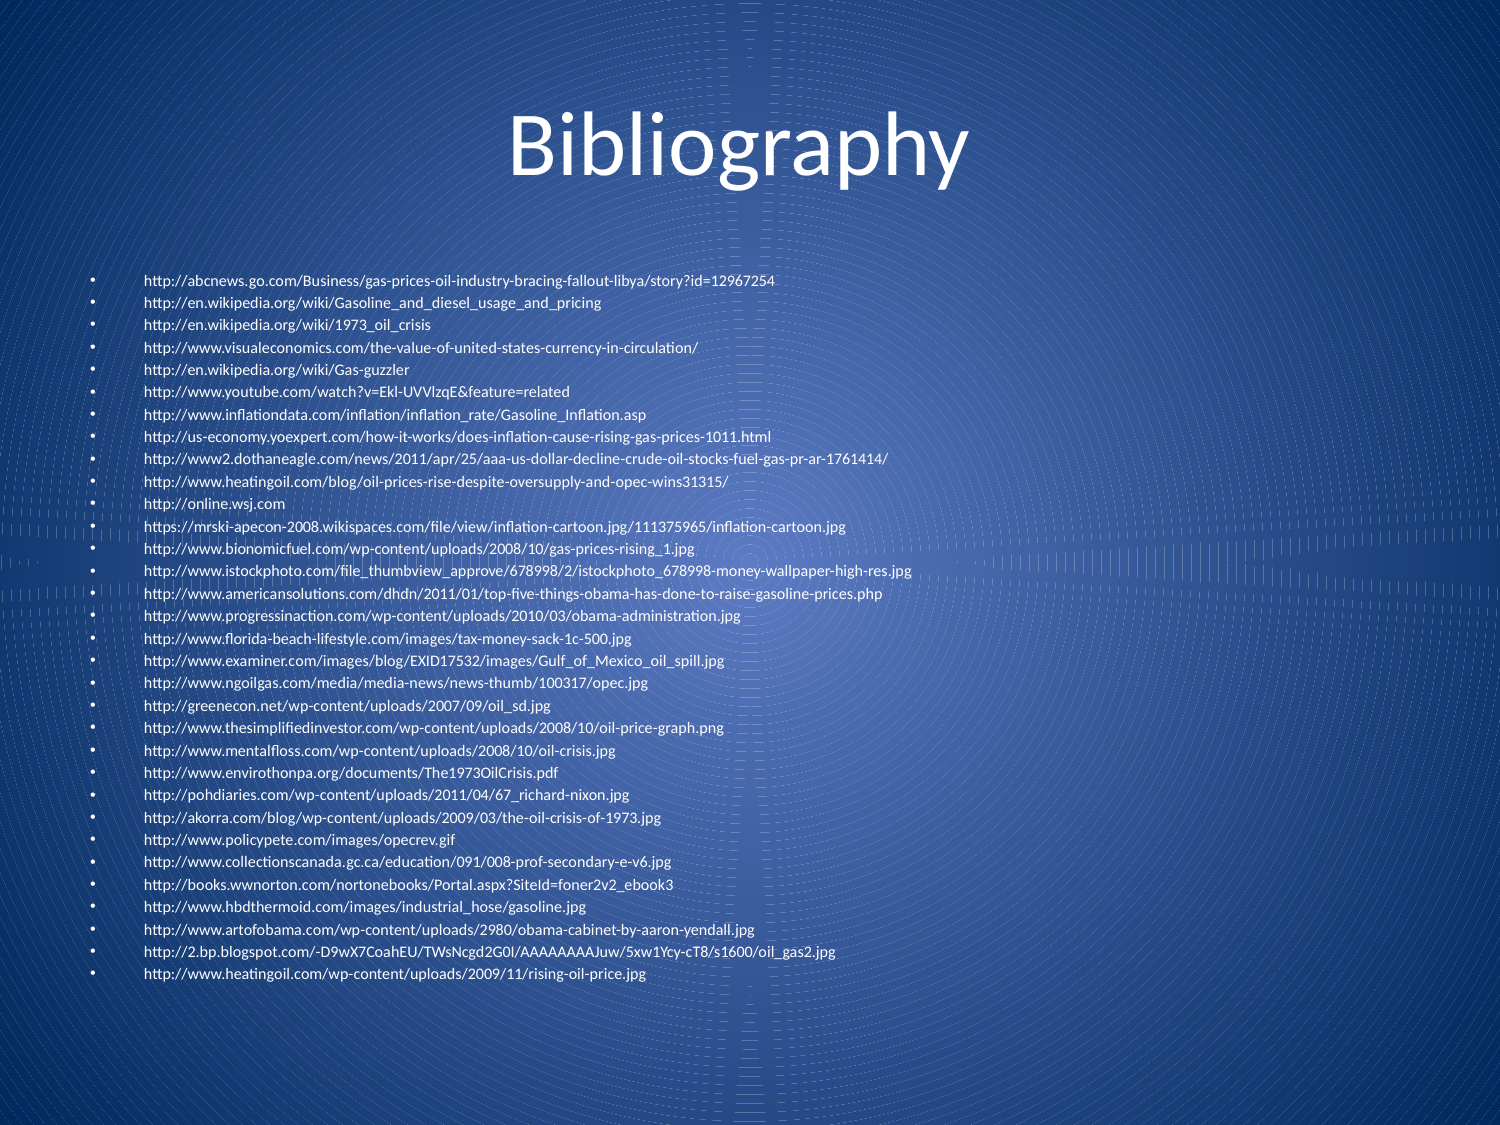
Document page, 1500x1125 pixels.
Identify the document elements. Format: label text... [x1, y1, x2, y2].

title Bibliography [75, 45, 1425, 233]
list http://abcnews.go.com/Business/gas-prices-oil-industry-bracing-fallout-libya/story?id=12967254 http://en.wikipedia.org/wiki/Gasoline_and_diesel_usage_and_pricing http://en.wikipedia.org/wiki/1973_oil_crisis http://www.visualeconomics.com/the-value-of-united-states-currency-in-circulation/ http://en.wikipedia.org/wiki/Gas-guzzler http://www.youtube.com/watch?v=Ekl-UVVlzqE&feature=related http://www.inflationdata.com/inflation/inflation_rate/Gasoline_Inflation.asp http://us-economy.yoexpert.com/how-it-works/does-inflation-cause-rising-gas-prices-1011.html http://www2.dothaneagle.com/news/2011/apr/25/aaa-us-dollar-decline-crude-oil-stocks-fuel-gas-pr-ar-1761414/ http://www.heatingoil.com/blog/oil-prices-rise-despite-oversupply-and-opec-wins31315/ http://online.wsj.com https://mrski-apecon-2008.wikispaces.com/file/view/inflation-cartoon.jpg/111375965/inflation-cartoon.jpg http://www.bionomicfuel.com/wp-content/uploads/2008/10/gas-prices-rising_1.jpg http://www.istockphoto.com/file_thumbview_approve/678998/2/istockphoto_678998-money-wallpaper-high-res.jpg http://www.americansolutions.com/dhdn/2011/01/top-five-things-obama-has-done-to-raise-gasoline-prices.php http://www.progressinaction.com/wp-content/uploads/2010/03/obama-administration.jpg http://www.florida-beach-lifestyle.com/images/tax-money-sack-1c-500.jpg http://www.examiner.com/images/blog/EXID17532/images/Gulf_of_Mexico_oil_spill.jpg http://www.ngoilgas.com/media/media-news/news-thumb/100317/opec.jpg http://greenecon.net/wp-content/uploads/2007/09/oil_sd.jpg http://www.thesimplifiedinvestor.com/wp-content/uploads/2008/10/oil-price-graph.png http://www.mentalfloss.com/wp-content/uploads/2008/10/oil-crisis.jpg http://www.envirothonpa.org/documents/The1973OilCrisis.pdf http://pohdiaries.com/wp-content/uploads/2011/04/67_richard-nixon.jpg http://akorra.com/blog/wp-content/uploads/2009/03/the-oil-crisis-of-1973.jpg http://www.policypete.com/images/opecrev.gif http://www.collectionscanada.gc.ca/education/091/008-prof-secondary-e-v6.jpg http://books.wwnorton.com/nortonebooks/Portal.aspx?SiteId=foner2v2_ebook3 http://www.hbdthermoid.com/images/industrial_hose/gasoline.jpg http://www.artofobama.com/wp-content/uploads/2980/obama-cabinet-by-aaron-yendall.jpg http://2.bp.blogspot.com/-D9wX7CoahEU/TWsNcgd2G0I/AAAAAAAAJuw/5xw1Ycy-cT8/s1600/oil_gas2.jpg http://www.heatingoil.com/wp-content/uploads/2009/11/rising-oil-price.jpg [75, 262, 1425, 1005]
